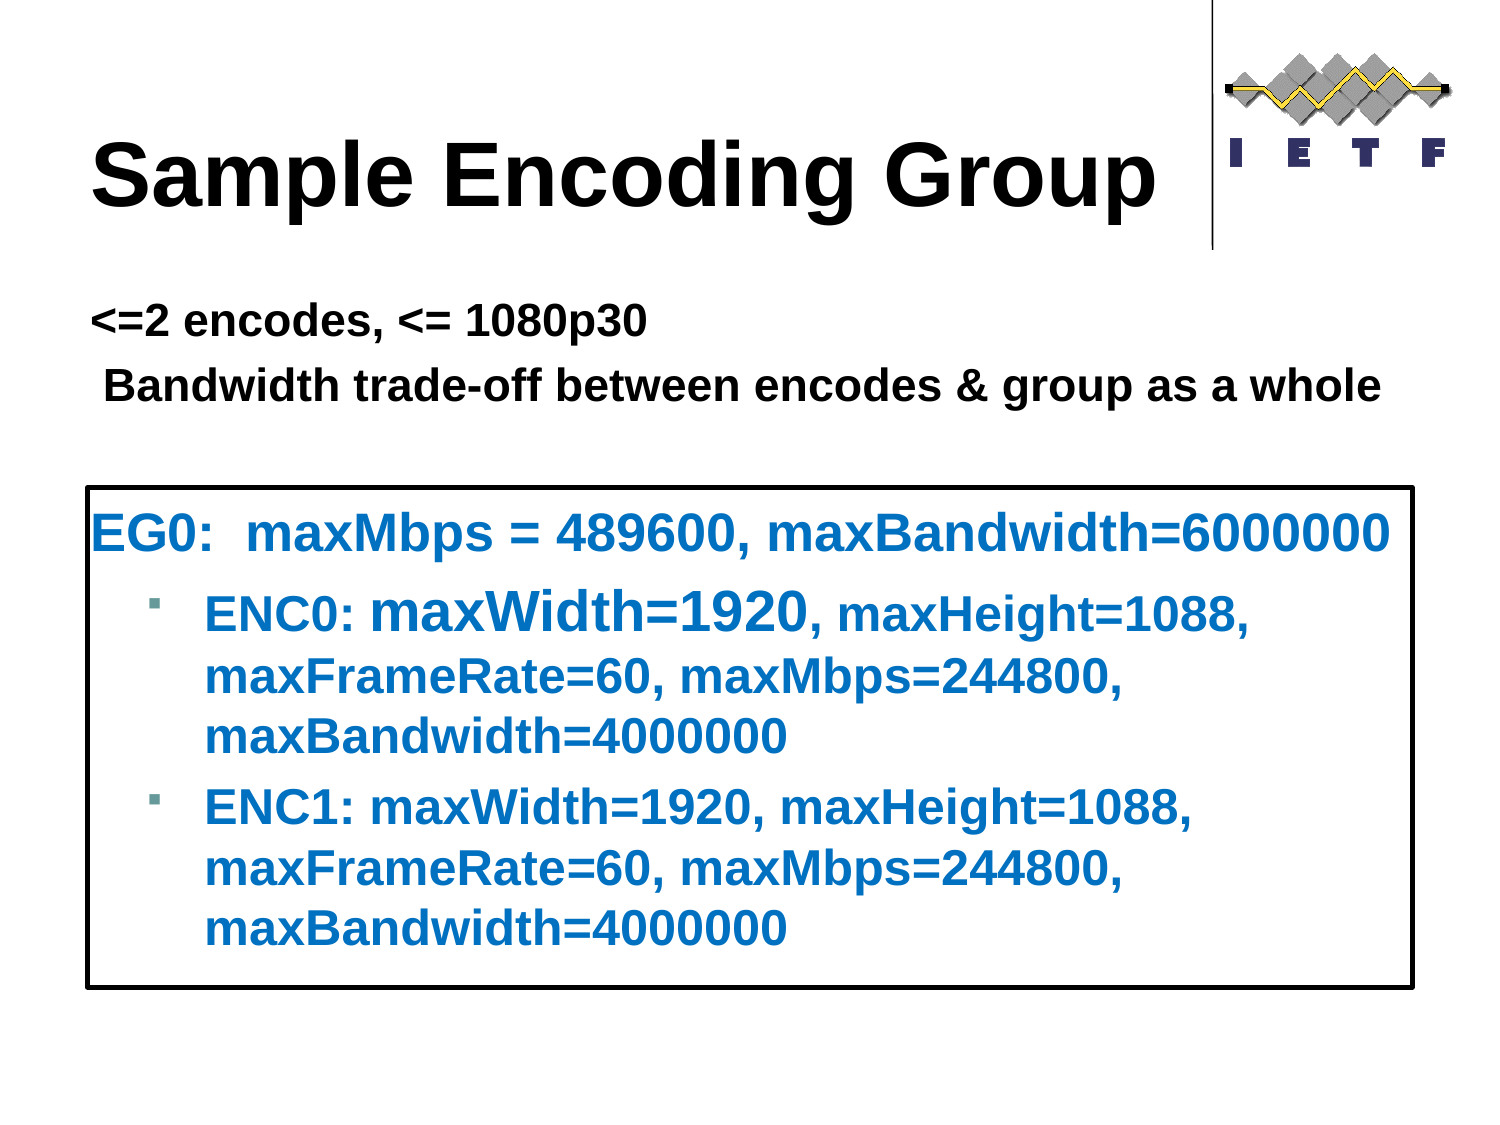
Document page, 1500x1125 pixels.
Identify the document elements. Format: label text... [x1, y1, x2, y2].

title Sample Encoding Group [74, 19, 1201, 233]
picture [1212, 37, 1463, 181]
list <=2 encodes, <= 1080p30 Bandwidth trade-off between encodes & group as a whole EG0: maxMbps = 489600, maxBandwidth=6000000 ENC0: maxWidth=1920, maxHeight=1088, maxFrameRate=60, maxMbps=244800, maxBandwidth=4000000 ENC1: maxWidth=1920, maxHeight=1088, maxFrameRate=60, maxMbps=244800, maxBandwidth=4000000 [74, 281, 1426, 1006]
text_box [87, 487, 1413, 988]
